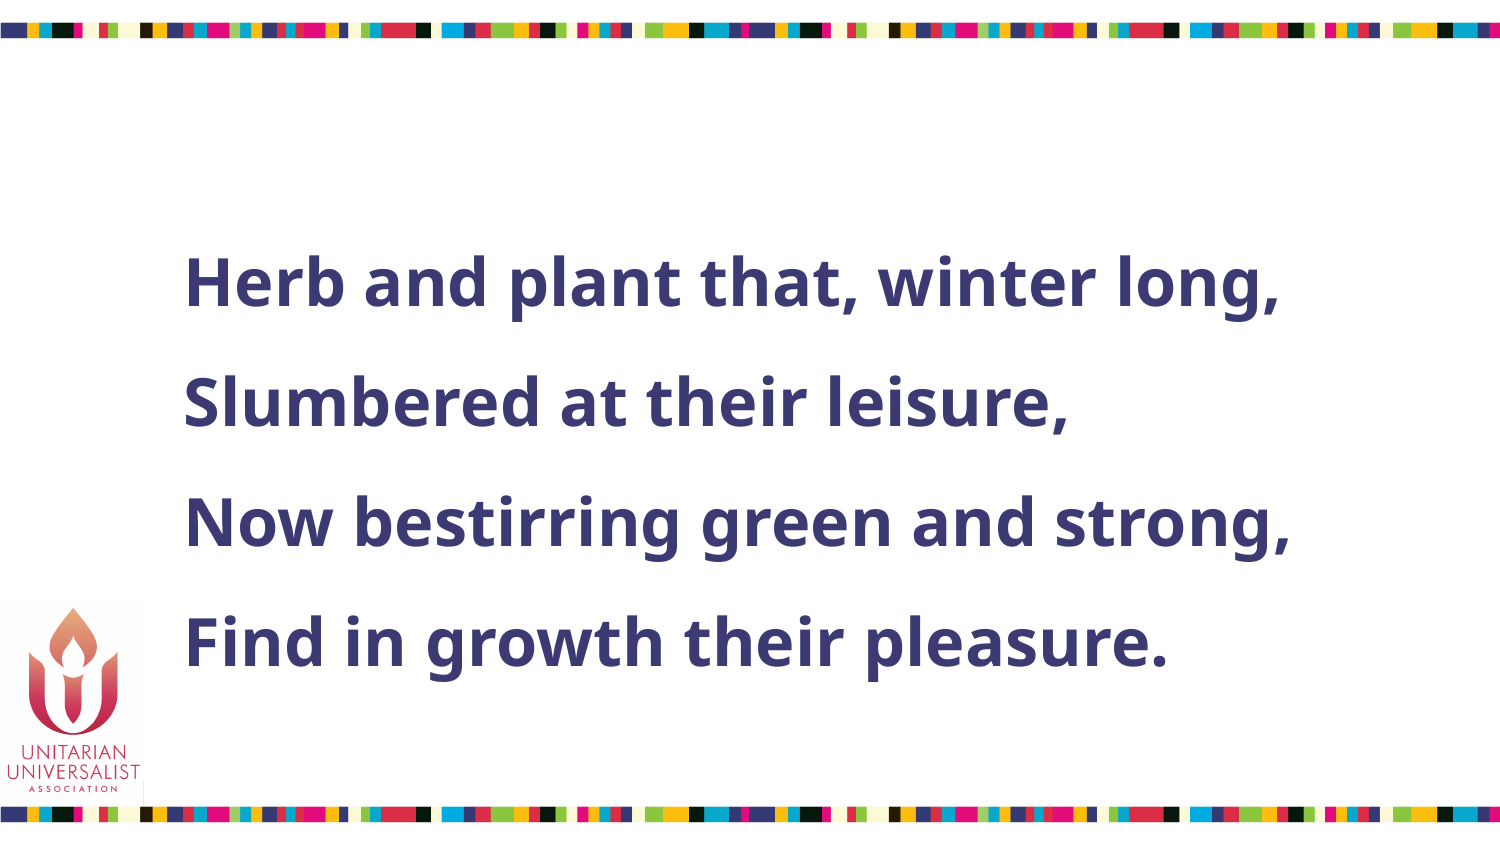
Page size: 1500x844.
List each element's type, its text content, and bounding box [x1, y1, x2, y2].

picture [0, 22, 1500, 40]
text_box Herb and plant that, winter long, Slumbered at their leisure, Now bestirring green and strong, Find in growth their pleasure. [168, 184, 1421, 695]
picture [0, 600, 1500, 824]
